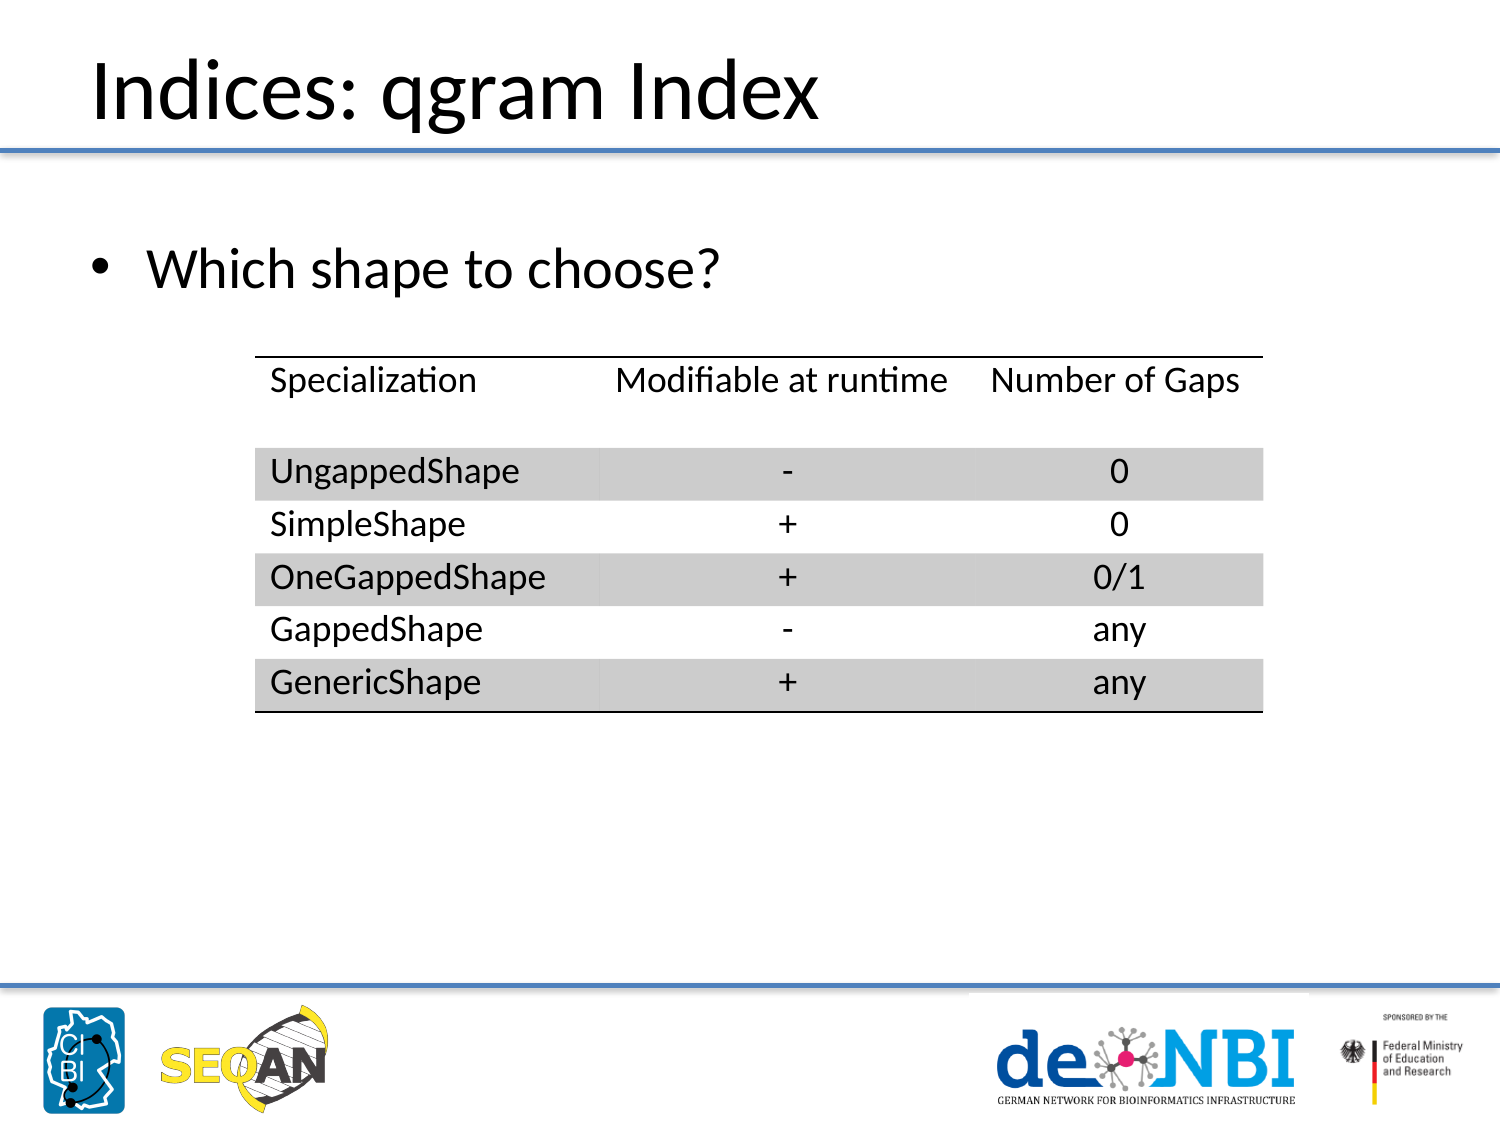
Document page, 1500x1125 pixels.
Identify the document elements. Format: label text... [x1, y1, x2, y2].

table_cell 0 [976, 448, 1263, 501]
table_cell OneGappedShape [255, 553, 600, 606]
table_cell + [600, 501, 976, 553]
table_cell 0/1 [976, 553, 1263, 606]
table_cell GappedShape [255, 606, 600, 659]
table_cell 0 [976, 501, 1263, 553]
table_cell - [600, 606, 976, 659]
table_cell + [600, 553, 976, 606]
table_header Specialization [255, 358, 600, 448]
table_cell UngappedShape [255, 448, 600, 501]
picture [969, 993, 1309, 1122]
picture [48, 1010, 120, 1109]
table_cell any [976, 606, 1263, 659]
picture [141, 1002, 332, 1121]
table_header Modifiable at runtime [600, 358, 976, 448]
table_cell SimpleShape [255, 501, 600, 553]
title Indices: qgram Index [75, 25, 1425, 145]
table_cell GenericShape [255, 659, 600, 711]
table_cell + [600, 659, 976, 711]
table_cell - [600, 448, 976, 501]
list Which shape to choose? [75, 222, 1425, 968]
table_cell any [976, 659, 1263, 711]
table_header Number of Gaps [976, 358, 1263, 448]
